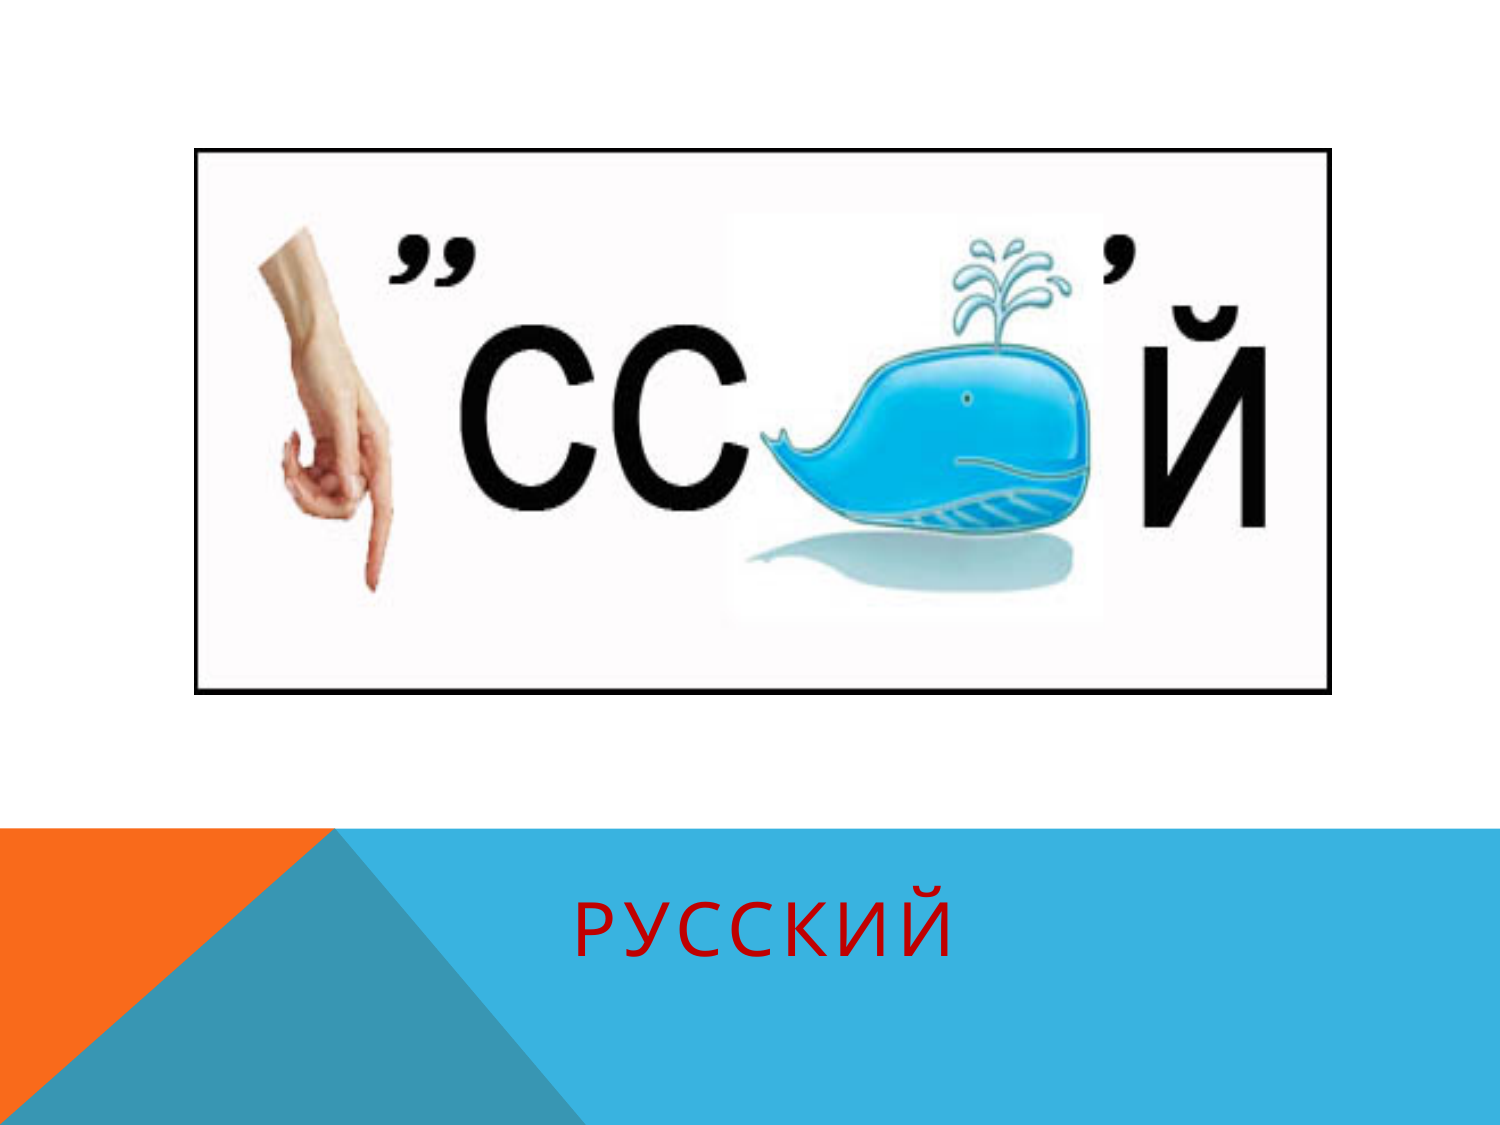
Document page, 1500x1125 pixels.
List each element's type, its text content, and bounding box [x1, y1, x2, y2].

title русский [146, 881, 1381, 972]
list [194, 148, 1332, 695]
